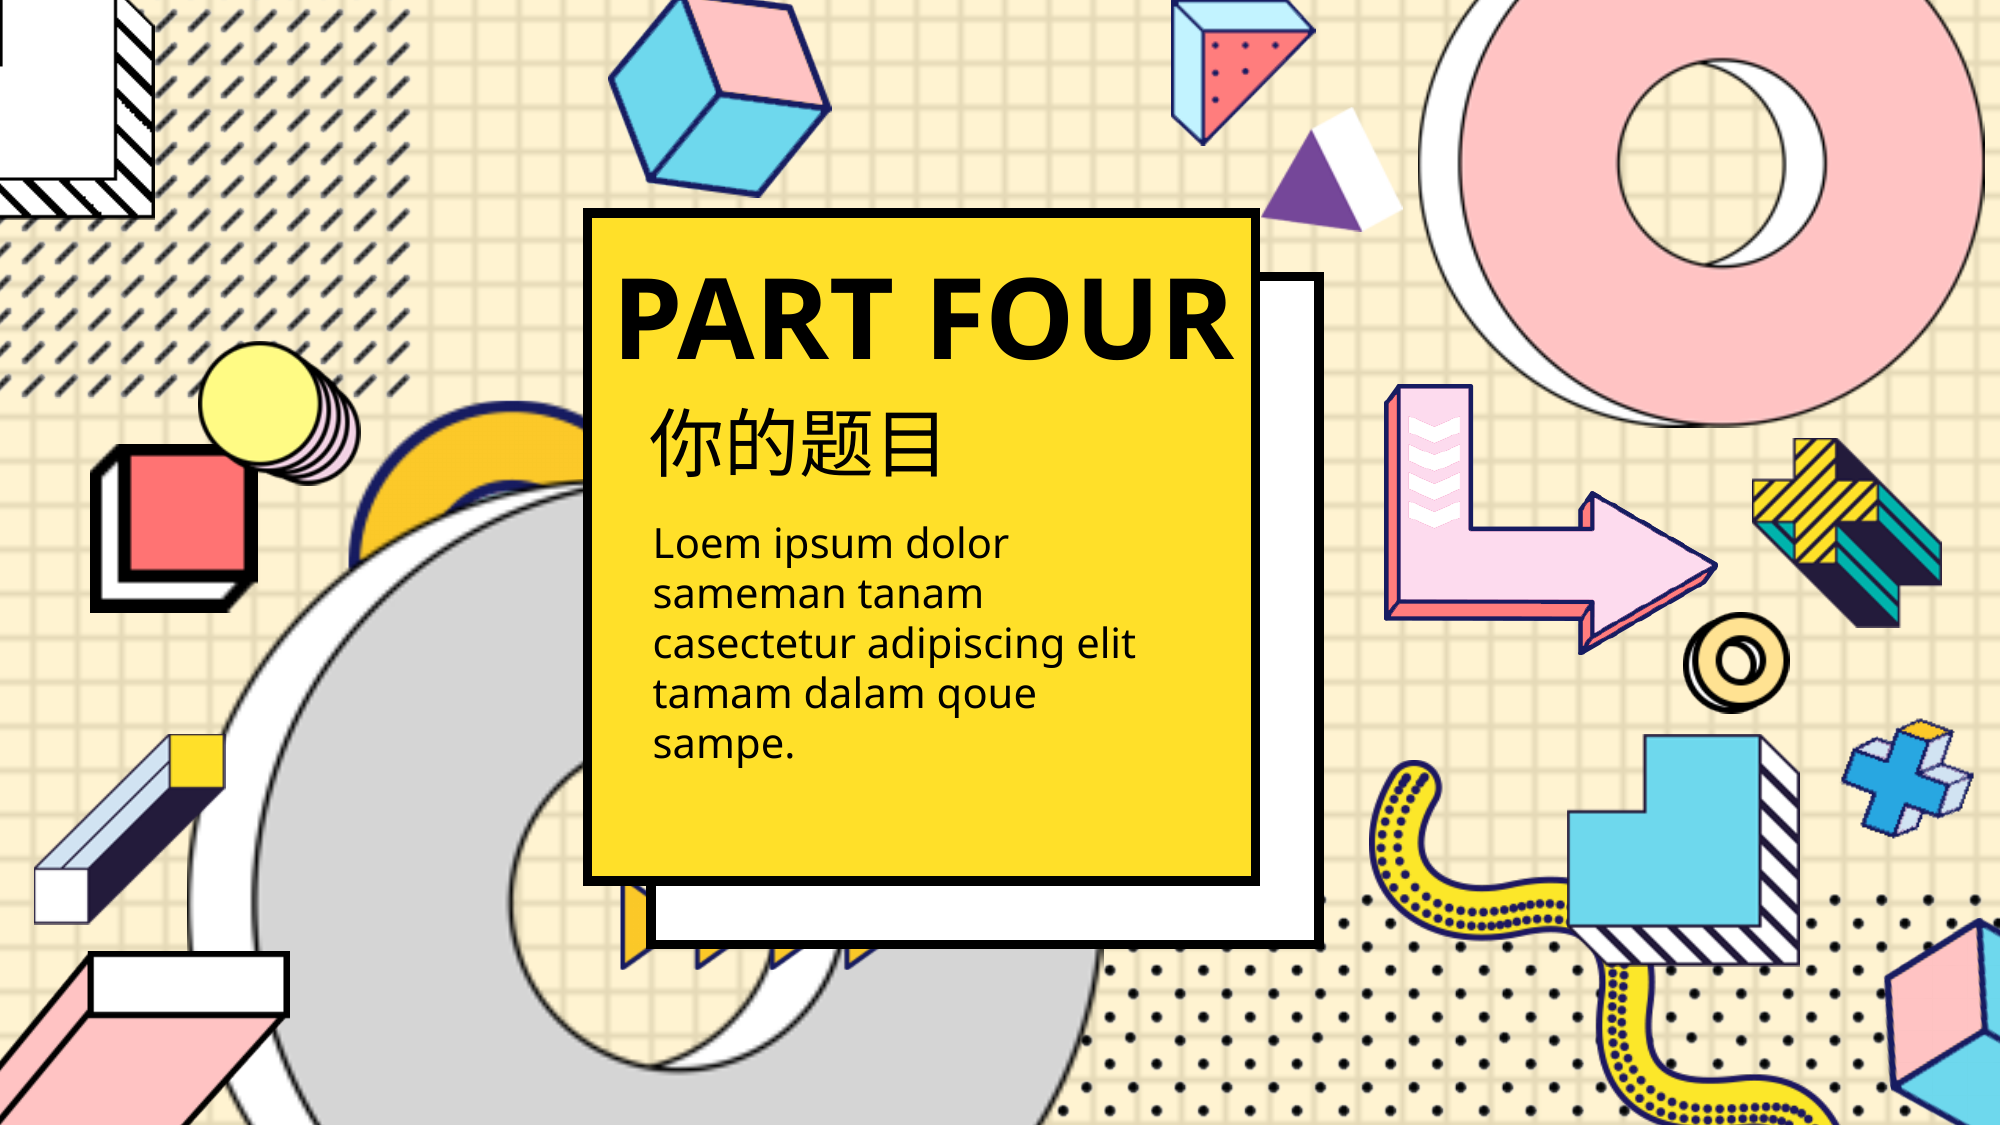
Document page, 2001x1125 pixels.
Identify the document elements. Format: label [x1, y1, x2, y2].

text_box [587, 212, 1320, 945]
picture [0, 0, 2000, 1125]
